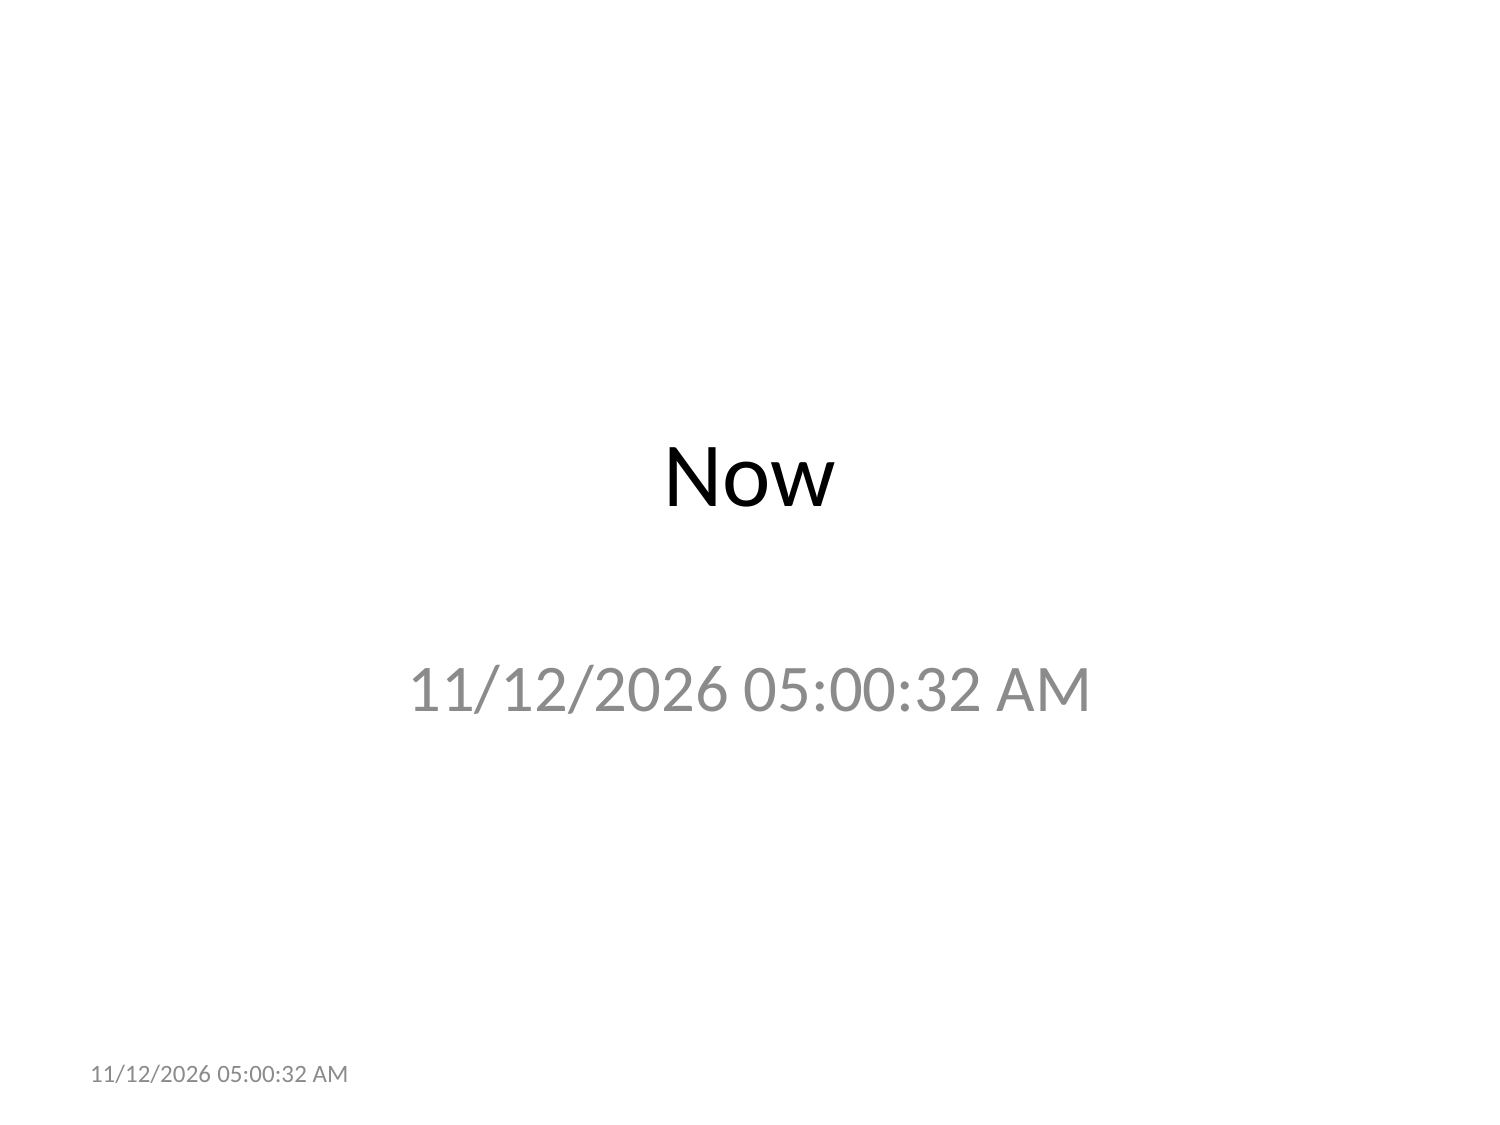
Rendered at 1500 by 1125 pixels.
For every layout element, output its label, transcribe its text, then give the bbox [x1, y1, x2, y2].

subtitle 2011-12-19 10:20:04 AM [225, 637, 1275, 925]
title Now [112, 349, 1388, 591]
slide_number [75, 1042, 425, 1103]
